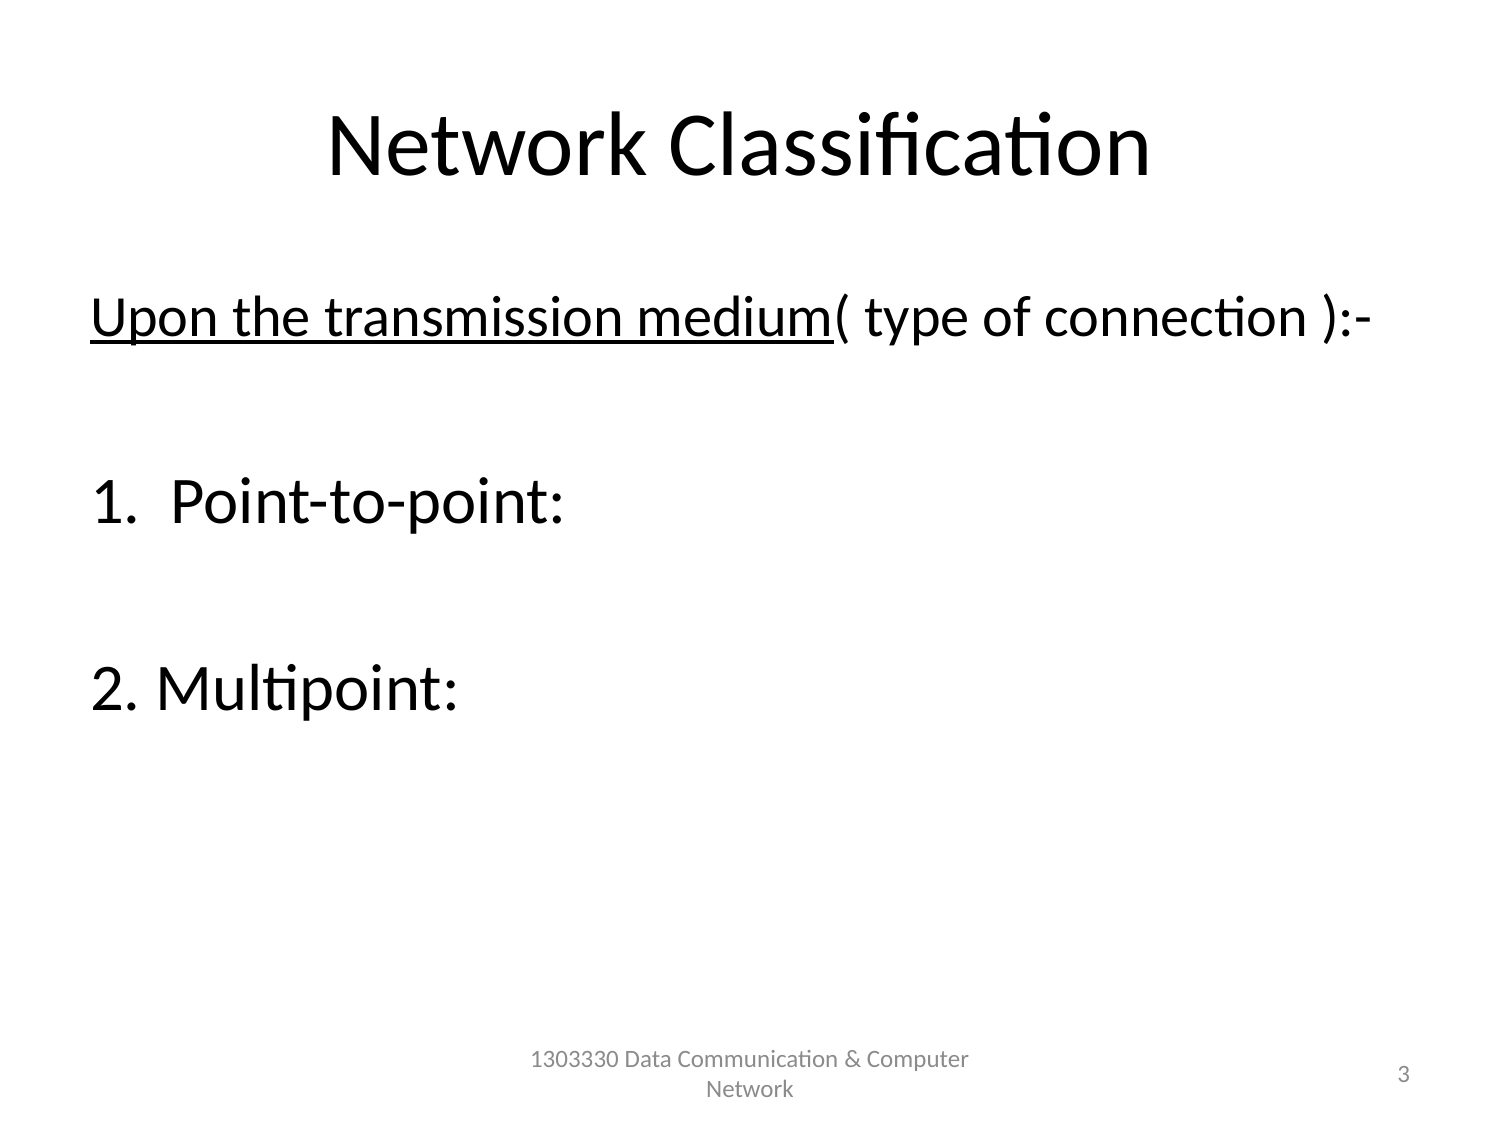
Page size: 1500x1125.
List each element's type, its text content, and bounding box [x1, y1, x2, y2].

footer 1303330 Data Communication & Computer Network [512, 1042, 988, 1103]
list Upon the transmission medium( type of connection ):- 1. Point-to-point: 2. Multipoint: [75, 262, 1425, 1005]
title Network Classification [75, 45, 1425, 233]
slide_number 3 [1074, 1042, 1425, 1103]
